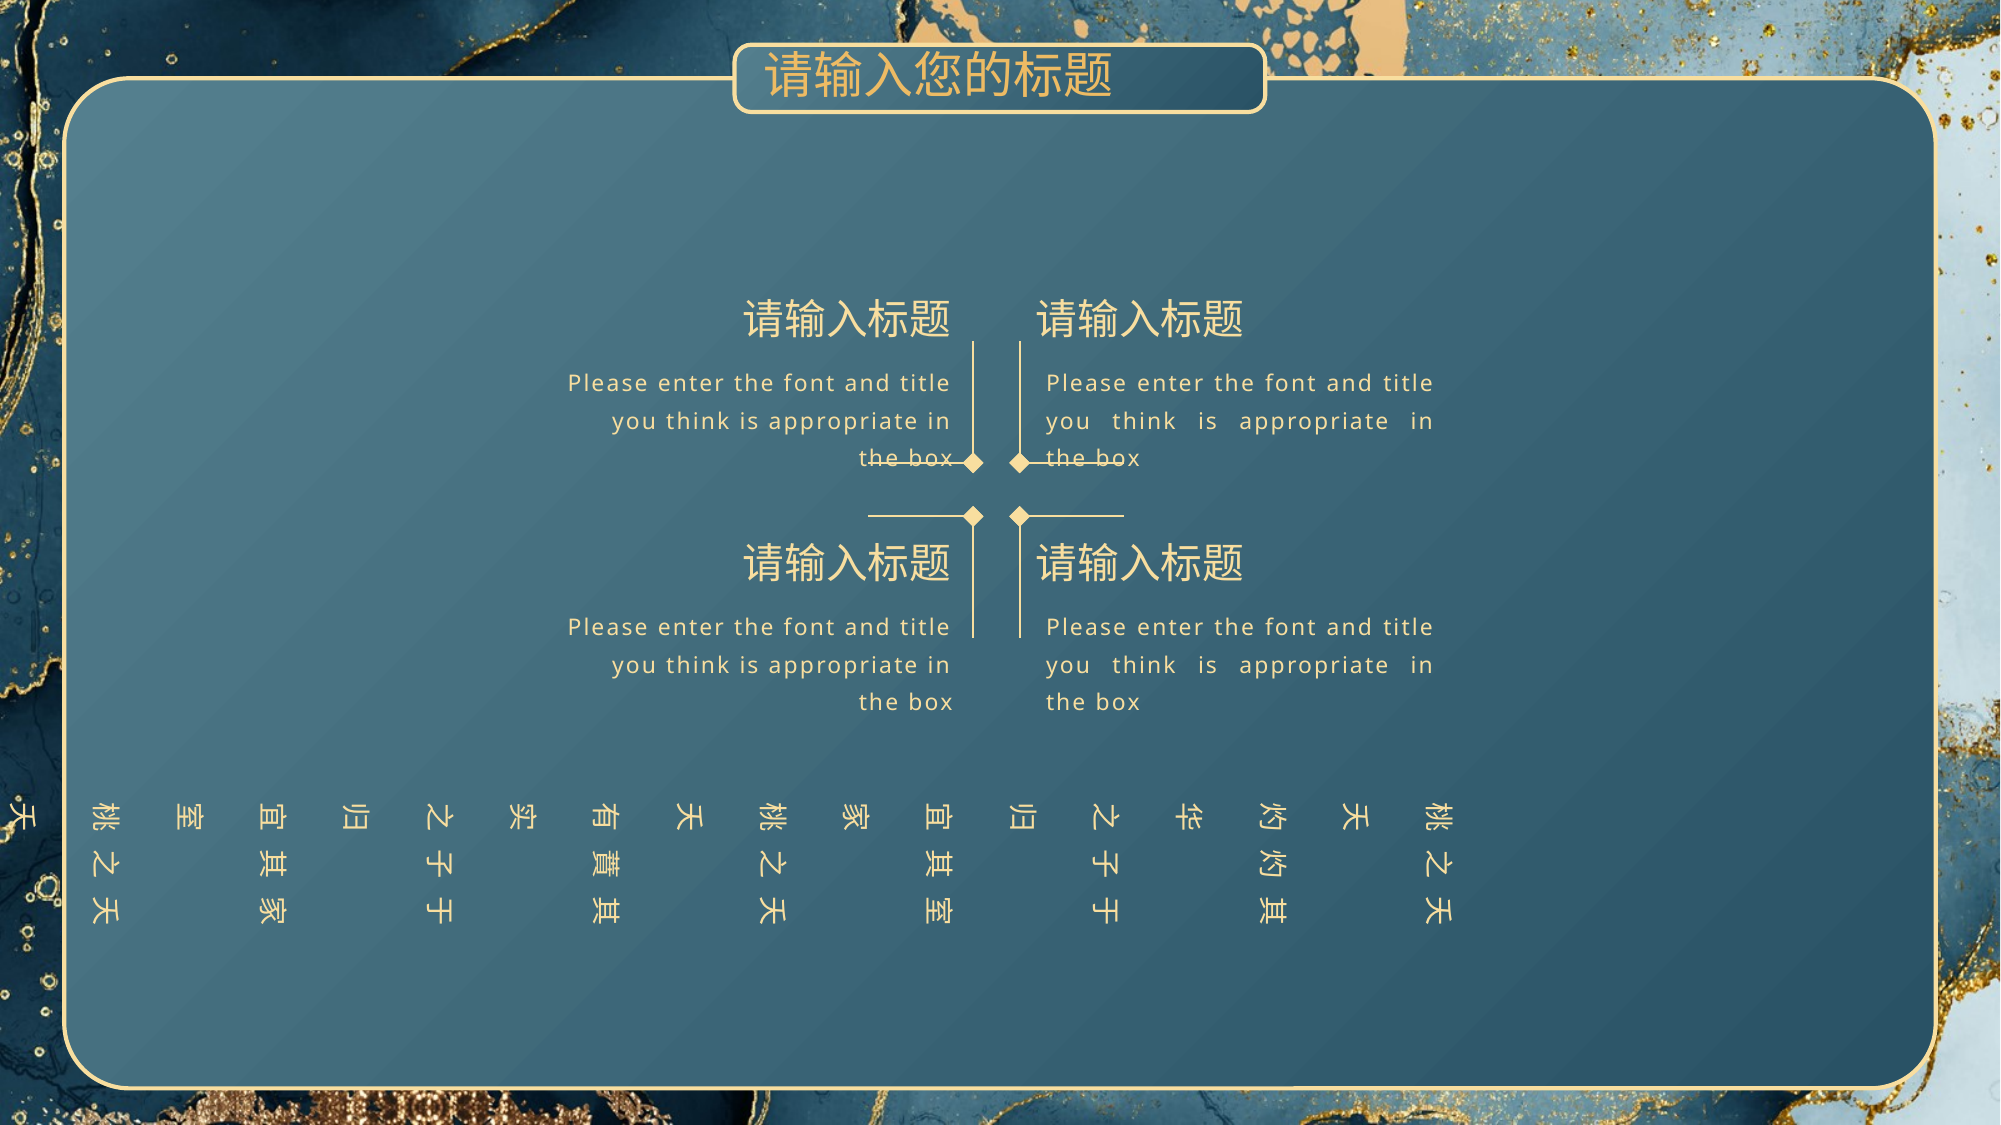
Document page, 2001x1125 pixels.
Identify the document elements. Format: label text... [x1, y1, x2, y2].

text_box [63, 77, 1937, 1090]
text_box 桃之夭夭 灼灼其华 之子于归 宜其室家 桃之夭夭 有蕡其实 之子于归 宜其家室 桃之夭夭 其叶蓁蓁 之子于归 宜其家人 [486, 787, 1514, 945]
text_box 请输入您的标题 [748, 36, 1252, 112]
text_box Please enter the font and title you think is appropriate in the box [1031, 595, 1451, 723]
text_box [868, 340, 974, 463]
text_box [868, 516, 974, 639]
picture [0, 0, 2001, 1125]
text_box [733, 44, 1267, 114]
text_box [1019, 340, 1125, 463]
text_box 请输入标题 [1020, 285, 1260, 351]
text_box Please enter the font and title you think is appropriate in the box [1031, 351, 1451, 479]
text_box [1019, 516, 1125, 639]
text_box 请输入标题 [727, 529, 868, 595]
text_box 请输入标题 [1125, 529, 1260, 595]
text_box Please enter the font and title you think is appropriate in the box [548, 595, 968, 723]
text_box Please enter the font and title you think is appropriate in the box [548, 351, 968, 479]
text_box 请输入标题 [727, 285, 967, 351]
